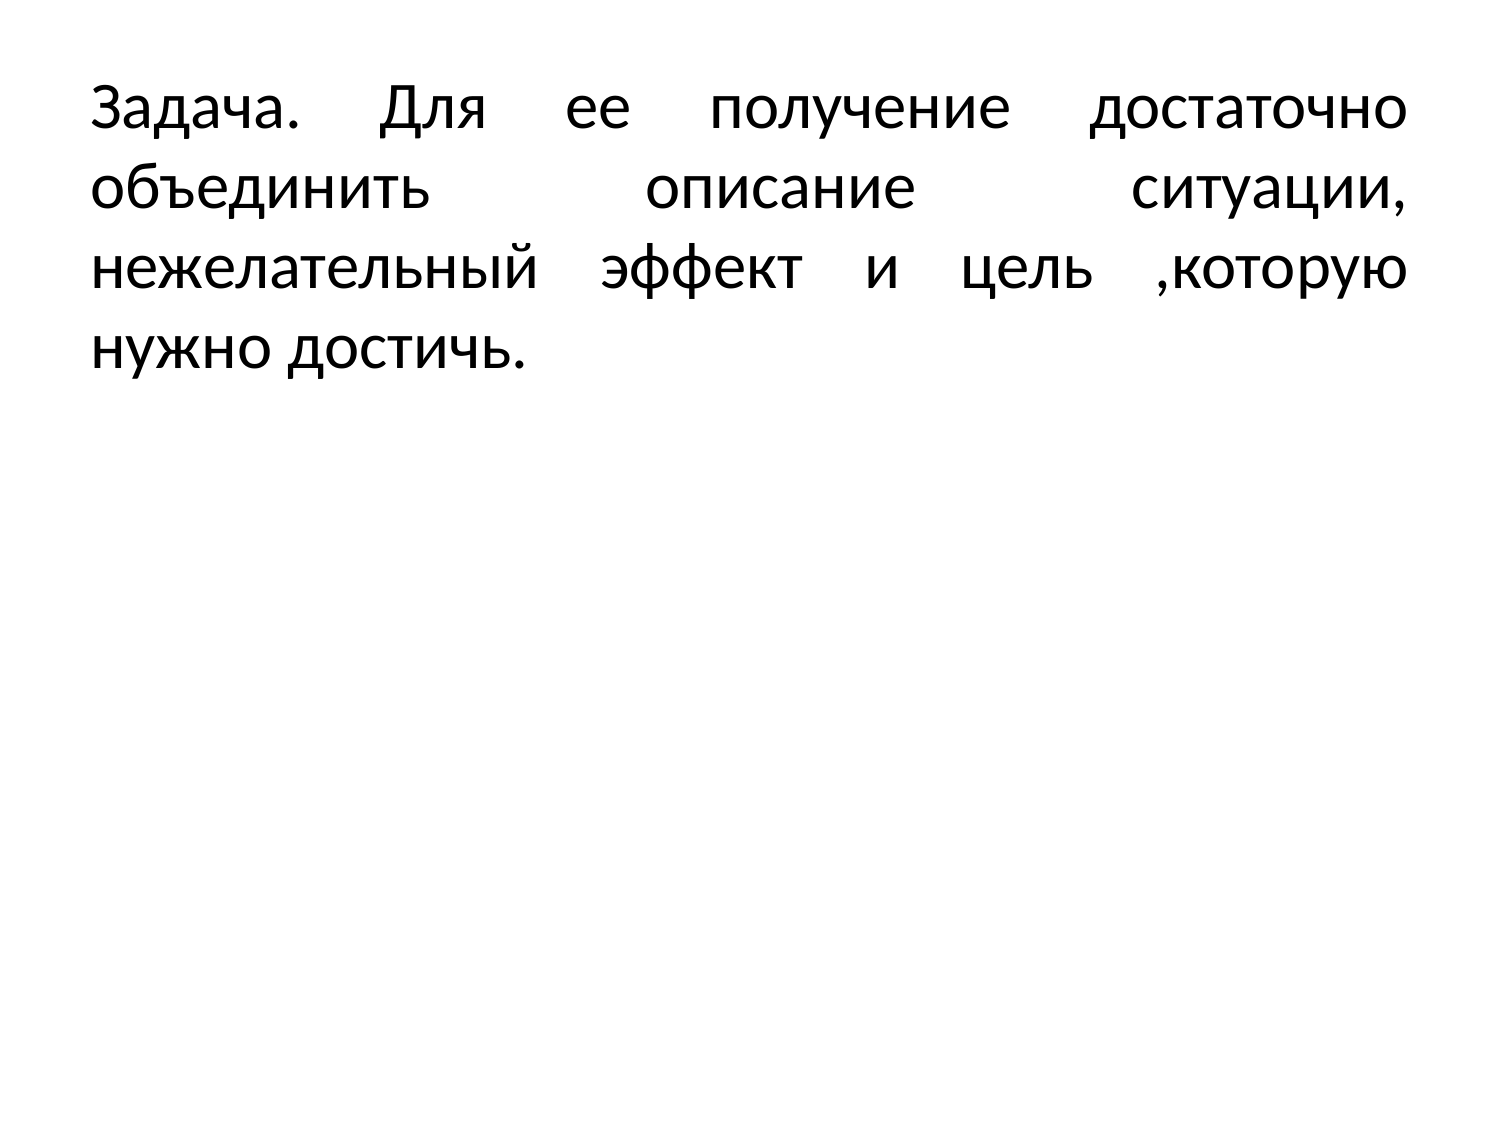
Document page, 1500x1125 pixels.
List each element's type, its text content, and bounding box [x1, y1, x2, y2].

list Задача. Для ее получение достаточно объединить описание ситуации, нежелательный эффект и цель ,которую нужно достичь. [75, 54, 1425, 1005]
